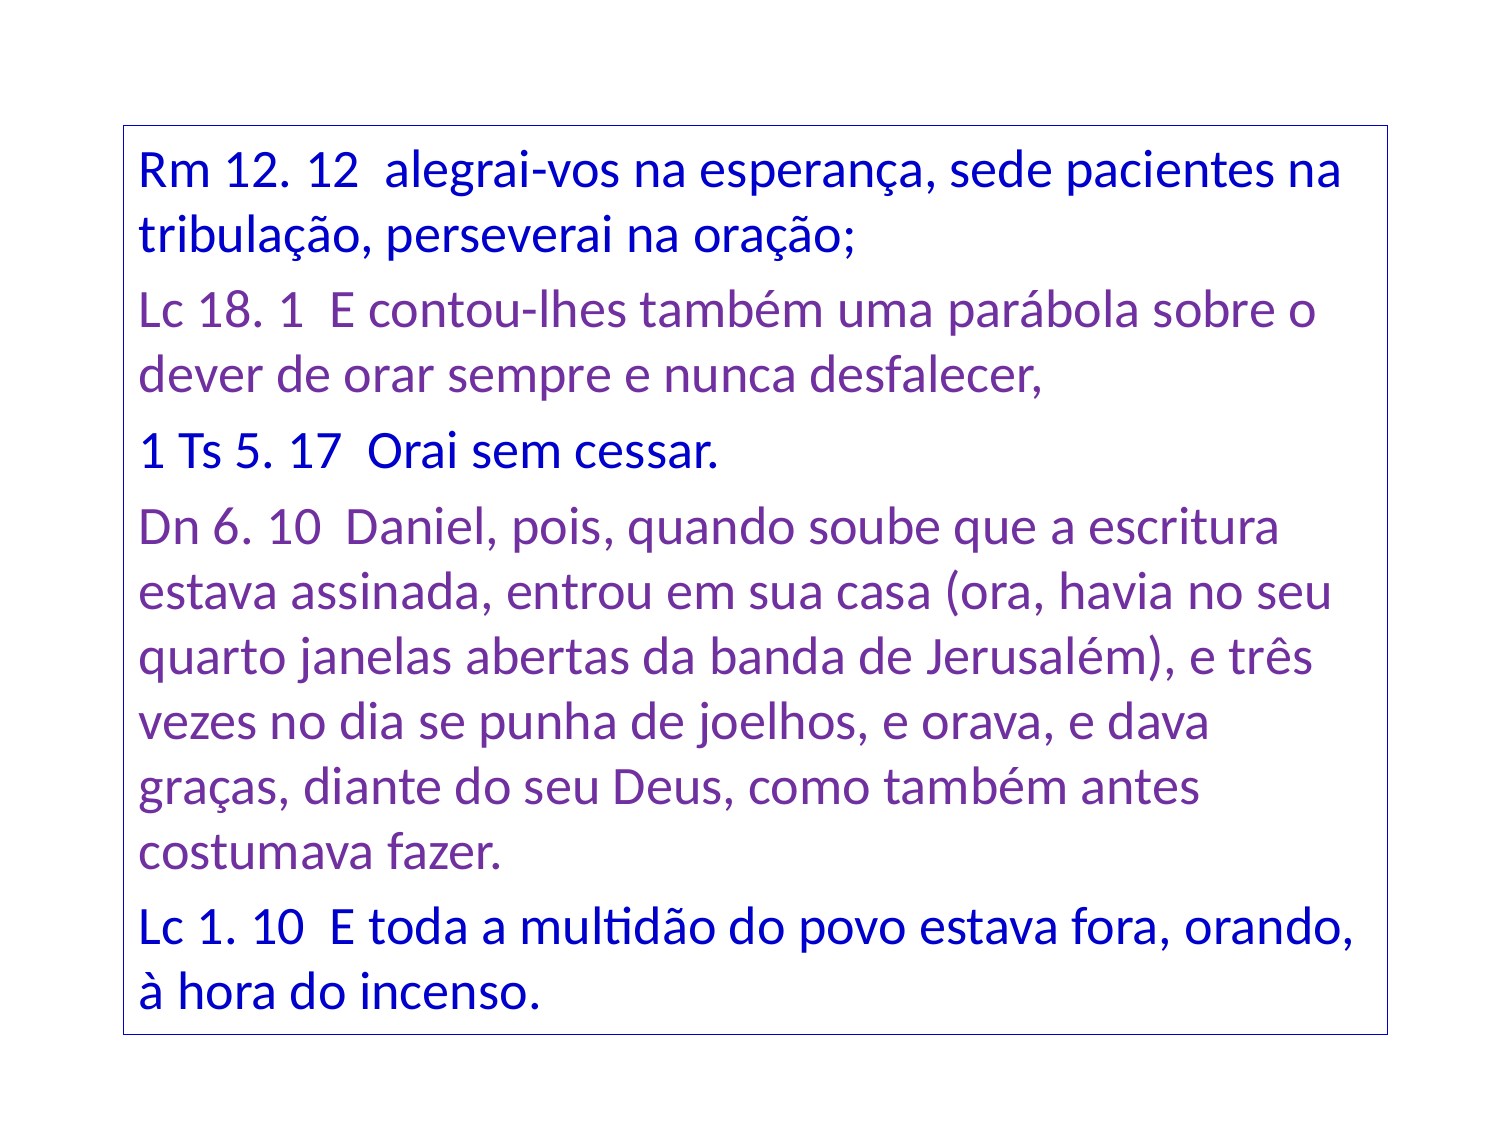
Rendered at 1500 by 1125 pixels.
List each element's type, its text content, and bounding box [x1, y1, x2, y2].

list Rm 12. 12 alegrai-vos na esperança, sede pacientes na tribulação, perseverai na oração; Lc 18. 1 E contou-lhes também uma parábola sobre o dever de orar sempre e nunca desfalecer, 1 Ts 5. 17 Orai sem cessar. Dn 6. 10 Daniel, pois, quando soube que a escritura estava assinada, entrou em sua casa (ora, havia no seu quarto janelas abertas da banda de Jerusalém), e três vezes no dia se punha de joelhos, e orava, e dava graças, diante do seu Deus, como também antes costumava fazer. Lc 1. 10 E toda a multidão do povo estava fora, orando, à hora do incenso. [123, 125, 1388, 1035]
